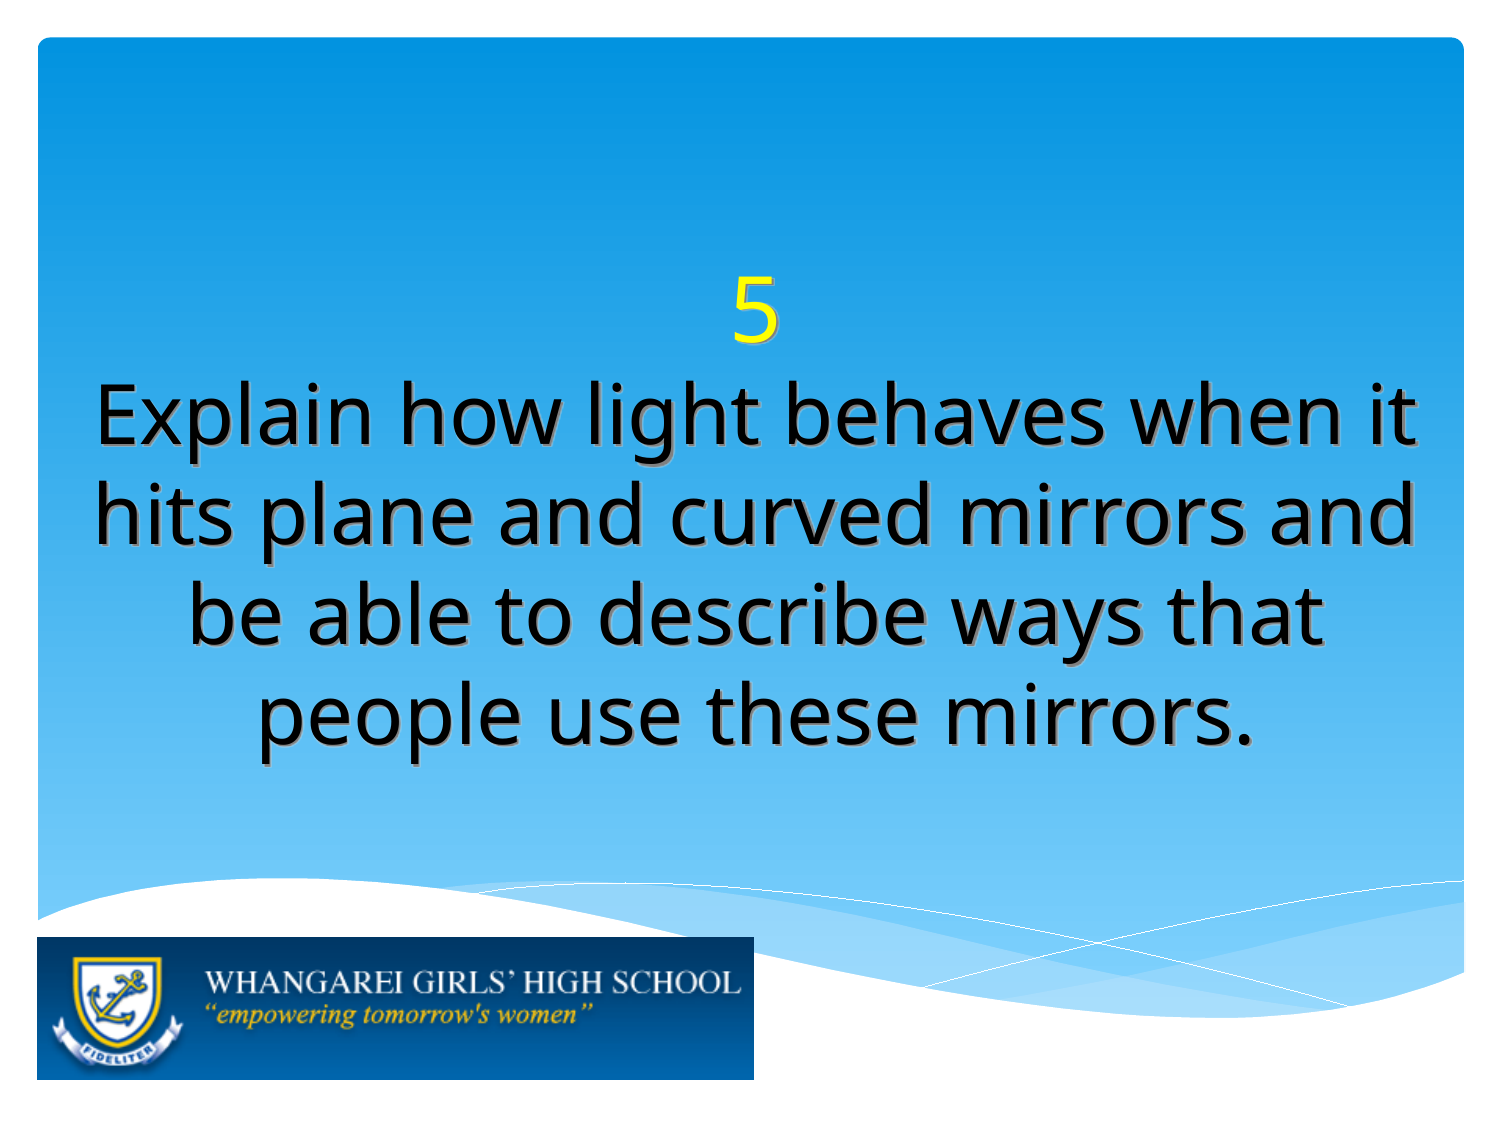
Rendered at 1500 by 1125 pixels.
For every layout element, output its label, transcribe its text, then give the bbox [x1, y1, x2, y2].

text_box 5 Explain how light behaves when it hits plane and curved mirrors and be able to describe ways that people use these mirrors. [74, 99, 1438, 913]
picture [37, 937, 754, 1080]
